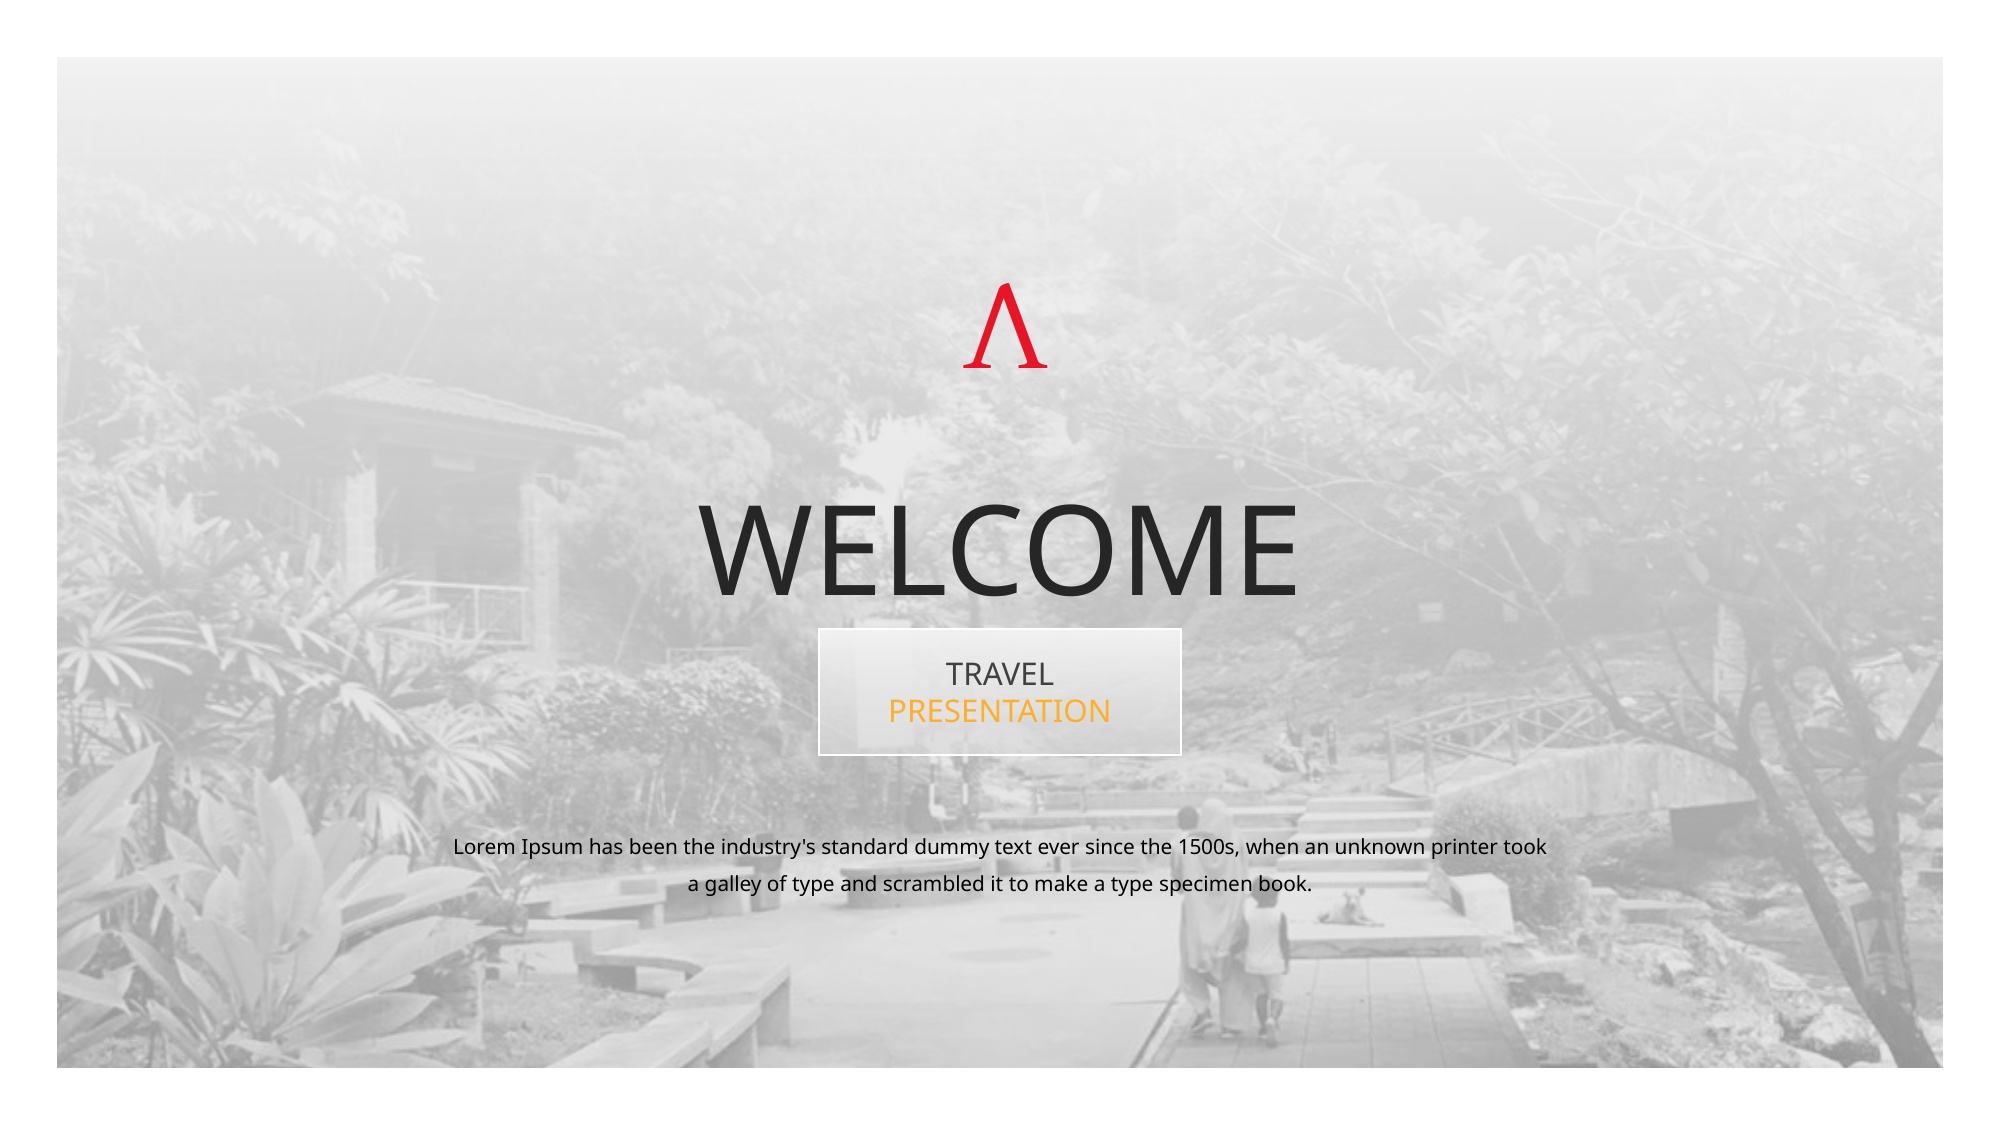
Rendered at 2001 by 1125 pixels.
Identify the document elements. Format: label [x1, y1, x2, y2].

picture [57, 57, 1943, 1068]
